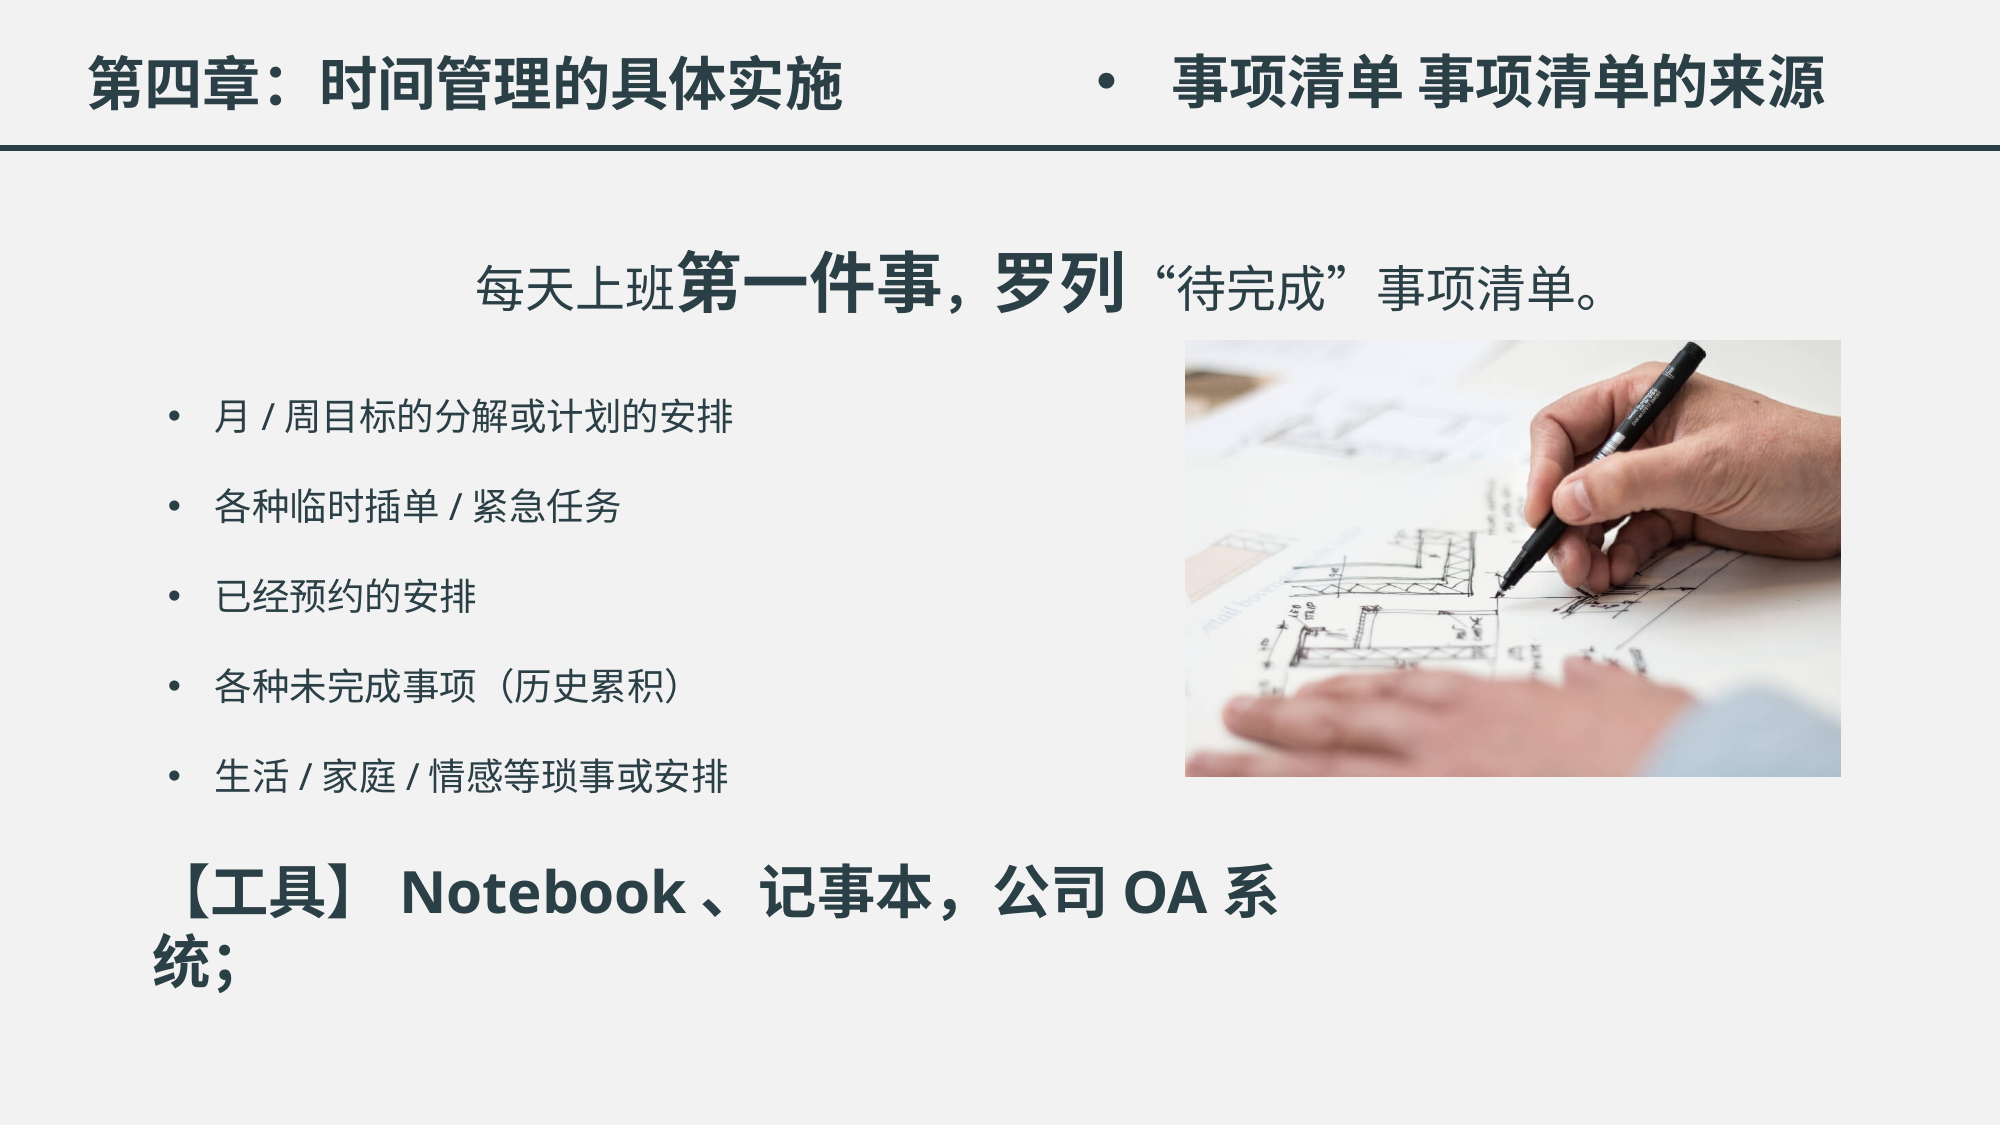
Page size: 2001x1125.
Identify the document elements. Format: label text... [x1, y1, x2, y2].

picture [1185, 340, 1841, 777]
text_box 第四章：时间管理的具体实施 [71, 39, 859, 125]
text_box 事项清单 事项清单的来源 [1081, 38, 1945, 123]
text_box 每天上班第一件事，罗列“待完成”事项清单。 [461, 193, 1642, 328]
text_box 【工具】Notebook、记事本，公司OA系统； [137, 847, 1323, 1003]
text_box 月/周目标的分解或计划的安排 各种临时插单/紧急任务 已经预约的安排 各种未完成事项（历史累积） 生活/家庭/情感等琐事或安排 [153, 340, 1154, 806]
